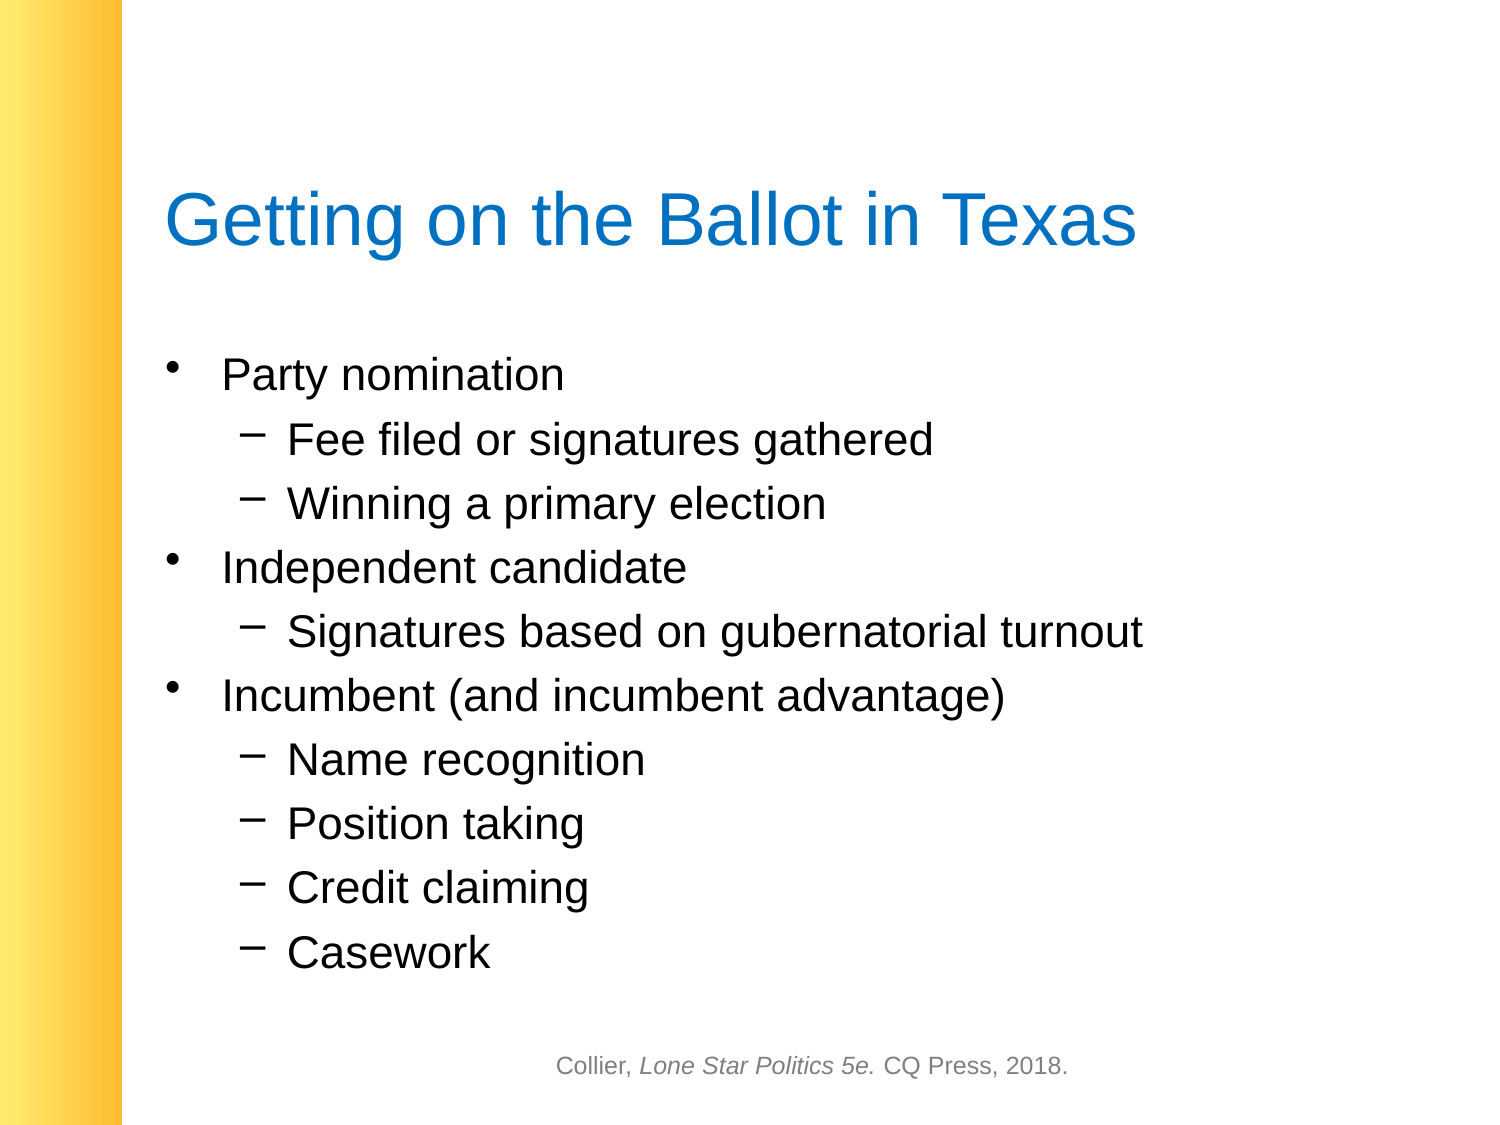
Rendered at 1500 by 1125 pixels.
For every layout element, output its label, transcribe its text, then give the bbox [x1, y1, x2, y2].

list Party nomination Fee filed or signatures gathered Winning a primary election Independent candidate Signatures based on gubernatorial turnout Incumbent (and incumbent advantage) Name recognition Position taking Credit claiming Casework [150, 350, 1275, 1050]
picture [0, 0, 1500, 1125]
text_box Collier, Lone Star Politics 5e. CQ Press, 2018. [525, 1042, 1100, 1087]
title Getting on the Ballot in Texas [150, 162, 1463, 350]
